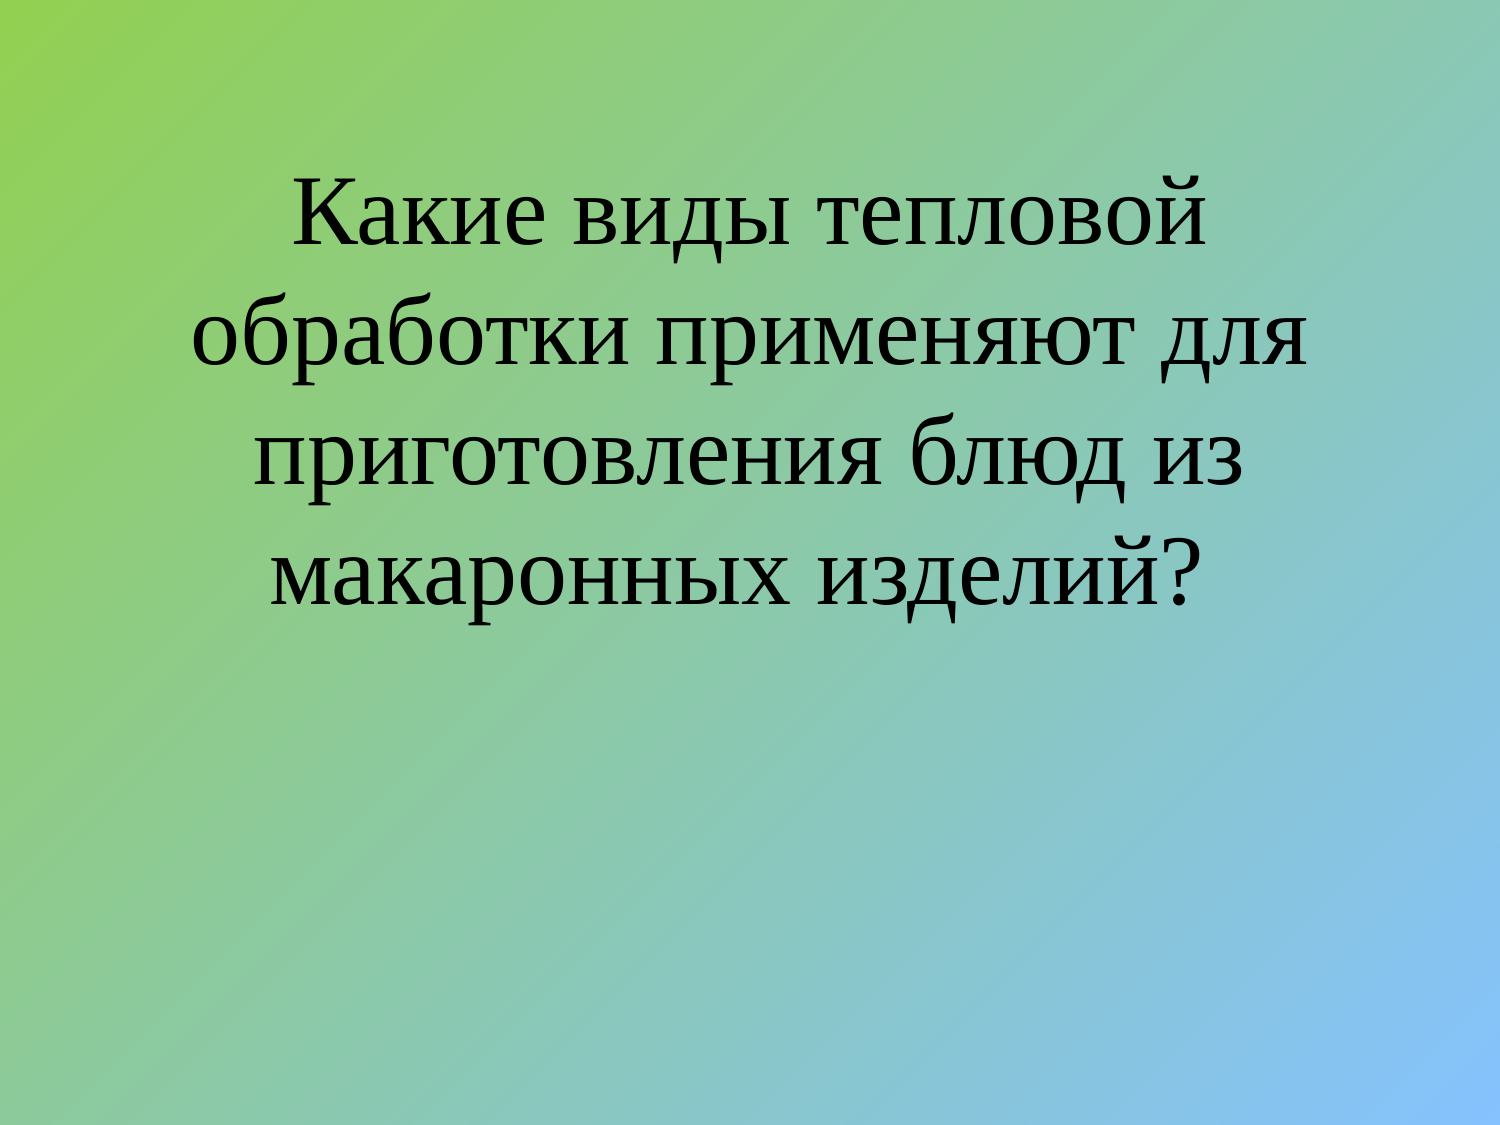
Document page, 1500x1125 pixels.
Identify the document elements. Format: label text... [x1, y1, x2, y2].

list Какие виды тепловой обработки применяют для приготовления блюд из макаронных изделий? [75, 137, 1425, 1005]
